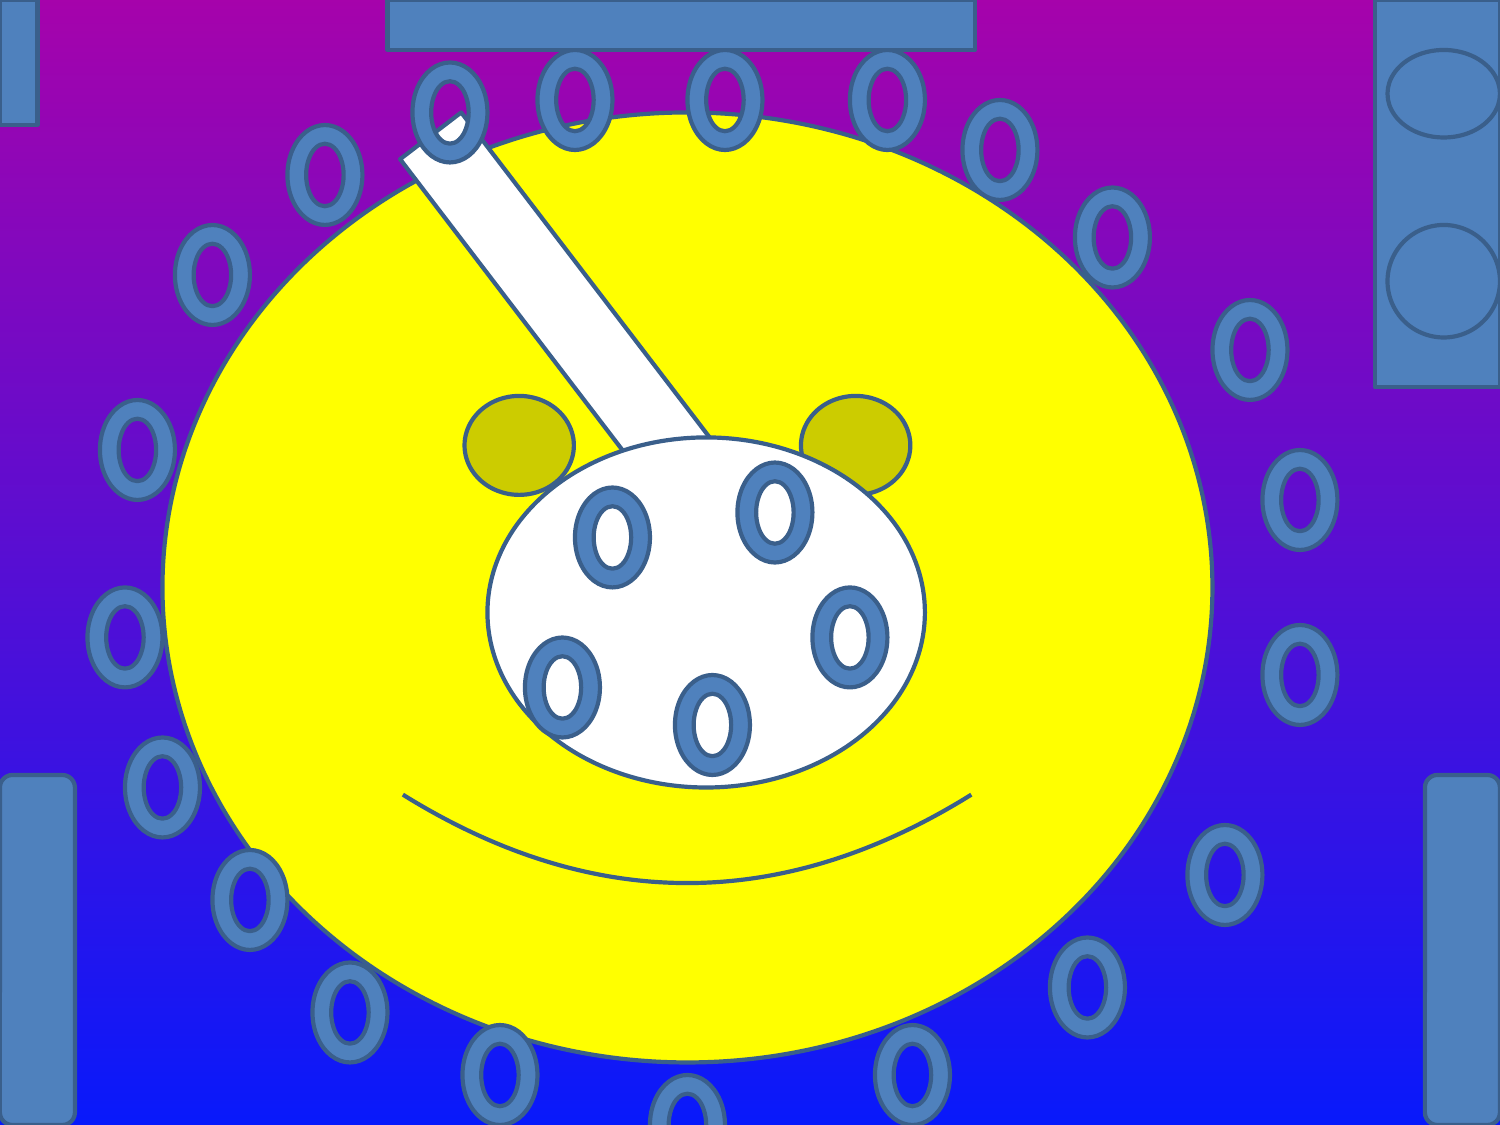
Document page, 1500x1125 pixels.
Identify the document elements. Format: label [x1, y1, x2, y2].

text_box [0, 0, 40, 127]
text_box [735, 460, 815, 565]
text_box [97, 397, 178, 503]
text_box [1373, 0, 1500, 389]
text_box [0, 772, 78, 1125]
text_box [535, 52, 615, 153]
text_box [1385, 47, 1500, 140]
text_box [172, 222, 253, 328]
text_box [1047, 935, 1128, 1040]
text_box [1185, 822, 1265, 928]
text_box [1260, 447, 1340, 553]
text_box [385, 0, 977, 52]
text_box [960, 97, 1040, 203]
text_box [810, 585, 890, 690]
text_box [1260, 622, 1340, 728]
text_box [398, 139, 711, 449]
text_box [685, 52, 765, 153]
text_box [85, 585, 165, 690]
text_box [1385, 222, 1500, 340]
text_box [160, 110, 1215, 1065]
text_box [522, 635, 603, 740]
text_box [872, 1022, 953, 1125]
text_box [437, 110, 466, 141]
text_box [1422, 772, 1500, 1125]
text_box [210, 847, 290, 953]
text_box [672, 672, 753, 778]
text_box [572, 485, 653, 590]
text_box [485, 435, 928, 790]
text_box [1072, 185, 1153, 290]
text_box [122, 735, 203, 840]
text_box [285, 122, 365, 228]
text_box [1210, 297, 1290, 403]
text_box [647, 1072, 728, 1125]
text_box [410, 60, 490, 165]
text_box [310, 960, 390, 1065]
text_box [847, 52, 928, 153]
text_box [460, 1022, 540, 1125]
